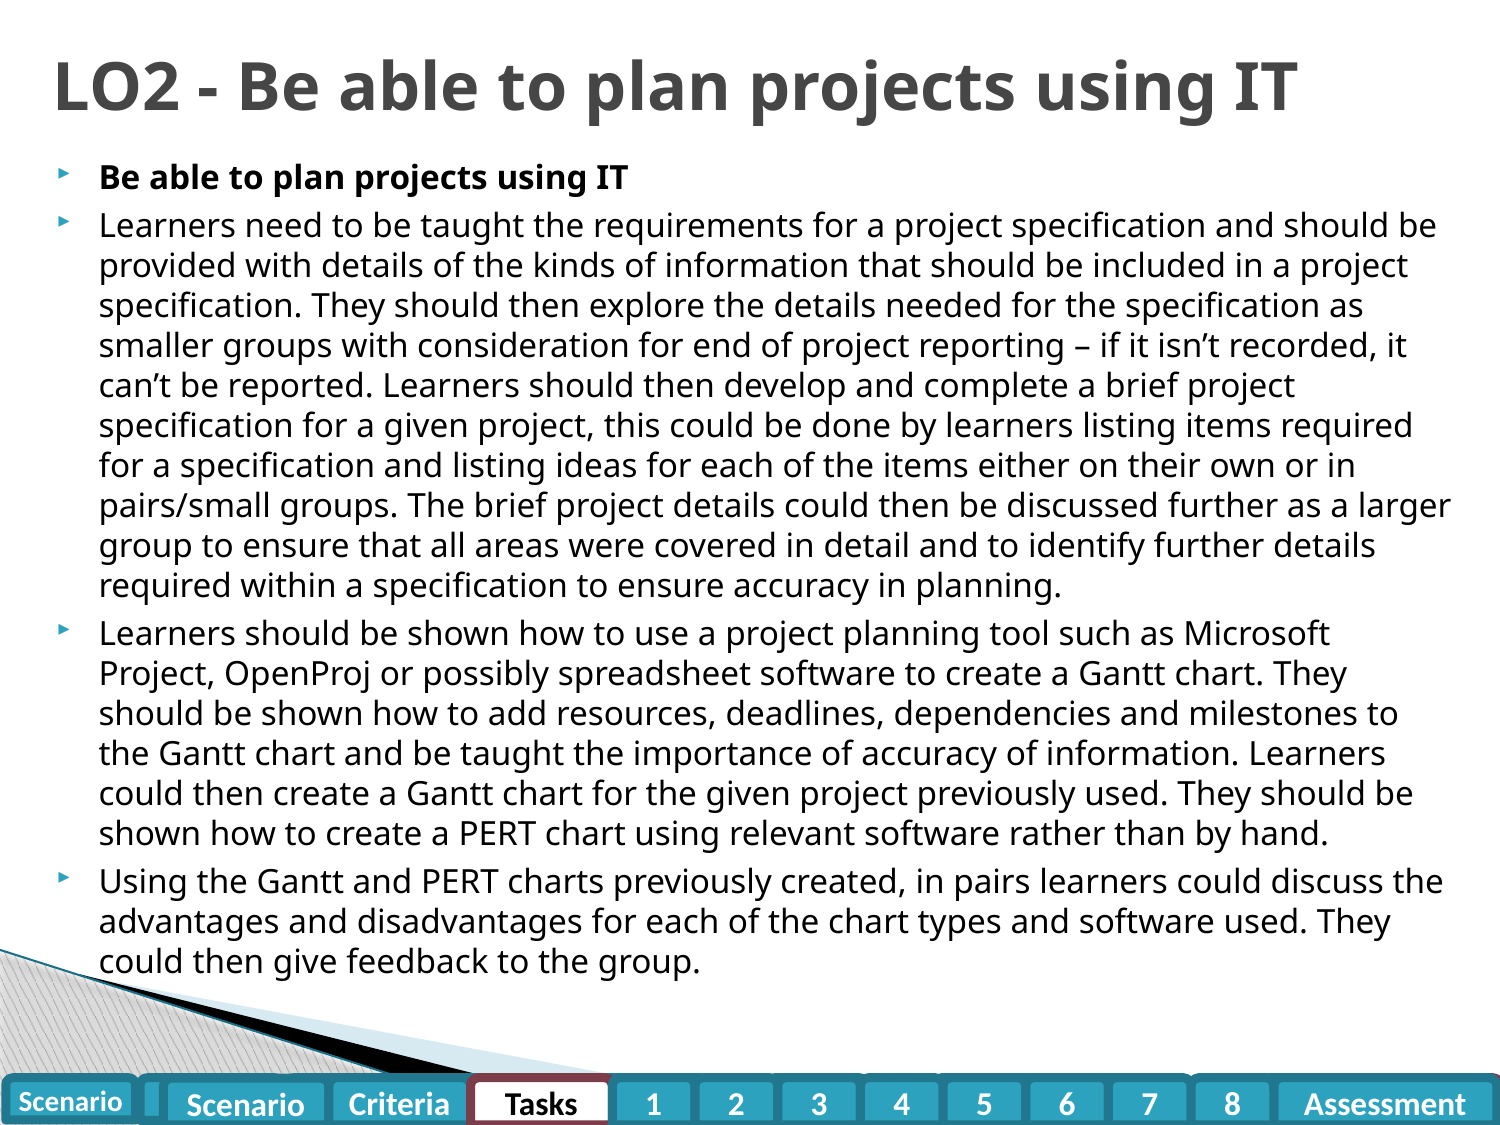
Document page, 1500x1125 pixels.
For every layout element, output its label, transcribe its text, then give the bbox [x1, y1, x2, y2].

text_box 6 [1021, 1073, 1108, 1125]
text_box Tasks [466, 1073, 612, 1125]
text_box 5 [938, 1073, 1026, 1125]
text_box 4 [855, 1073, 943, 1125]
text_box 8 [1186, 1073, 1279, 1125]
title LO2 - Be able to plan projects using IT [37, 19, 1471, 149]
text_box Assessment [1274, 1073, 1500, 1125]
list Be able to plan projects using IT Learners need to be taught the requirements for a project specification and should be provided with details of the kinds of information that should be included in a project specification. They should then explore the details needed for the specification as smaller groups with consideration for end of project reporting – if it isn’t recorded, it can’t be reported. Learners should then develop and complete a brief project specification for a given project, this could be done by learners listing items required for a specification and listing ideas for each of the items either on their own or in pairs/small groups. The brief project details could then be discussed further as a larger group to ensure that all areas were covered in detail and to identify further details required within a specification to ensure accuracy in planning. Learners should be shown how to use a project planning tool such as Microsoft Project, OpenProj or possibly spreadsheet software to create a Gantt chart. They should be shown how to add resources, deadlines, dependencies and milestones to the Gantt chart and be taught the importance of accuracy of information. Learners could then create a Gantt chart for the given project previously used. They should be shown how to create a PERT chart using relevant software rather than by hand. Using the Gantt and PERT charts previously created, in pairs learners could discuss the advantages and disadvantages for each of the chart types and software used. They could then give feedback to the group. [41, 149, 1471, 1071]
text_box 2 [690, 1073, 778, 1125]
text_box 1 [607, 1073, 695, 1125]
text_box Scenario [158, 1073, 328, 1125]
text_box 7 [1103, 1073, 1191, 1125]
text_box Criteria [324, 1073, 470, 1125]
text_box 3 [773, 1073, 860, 1125]
